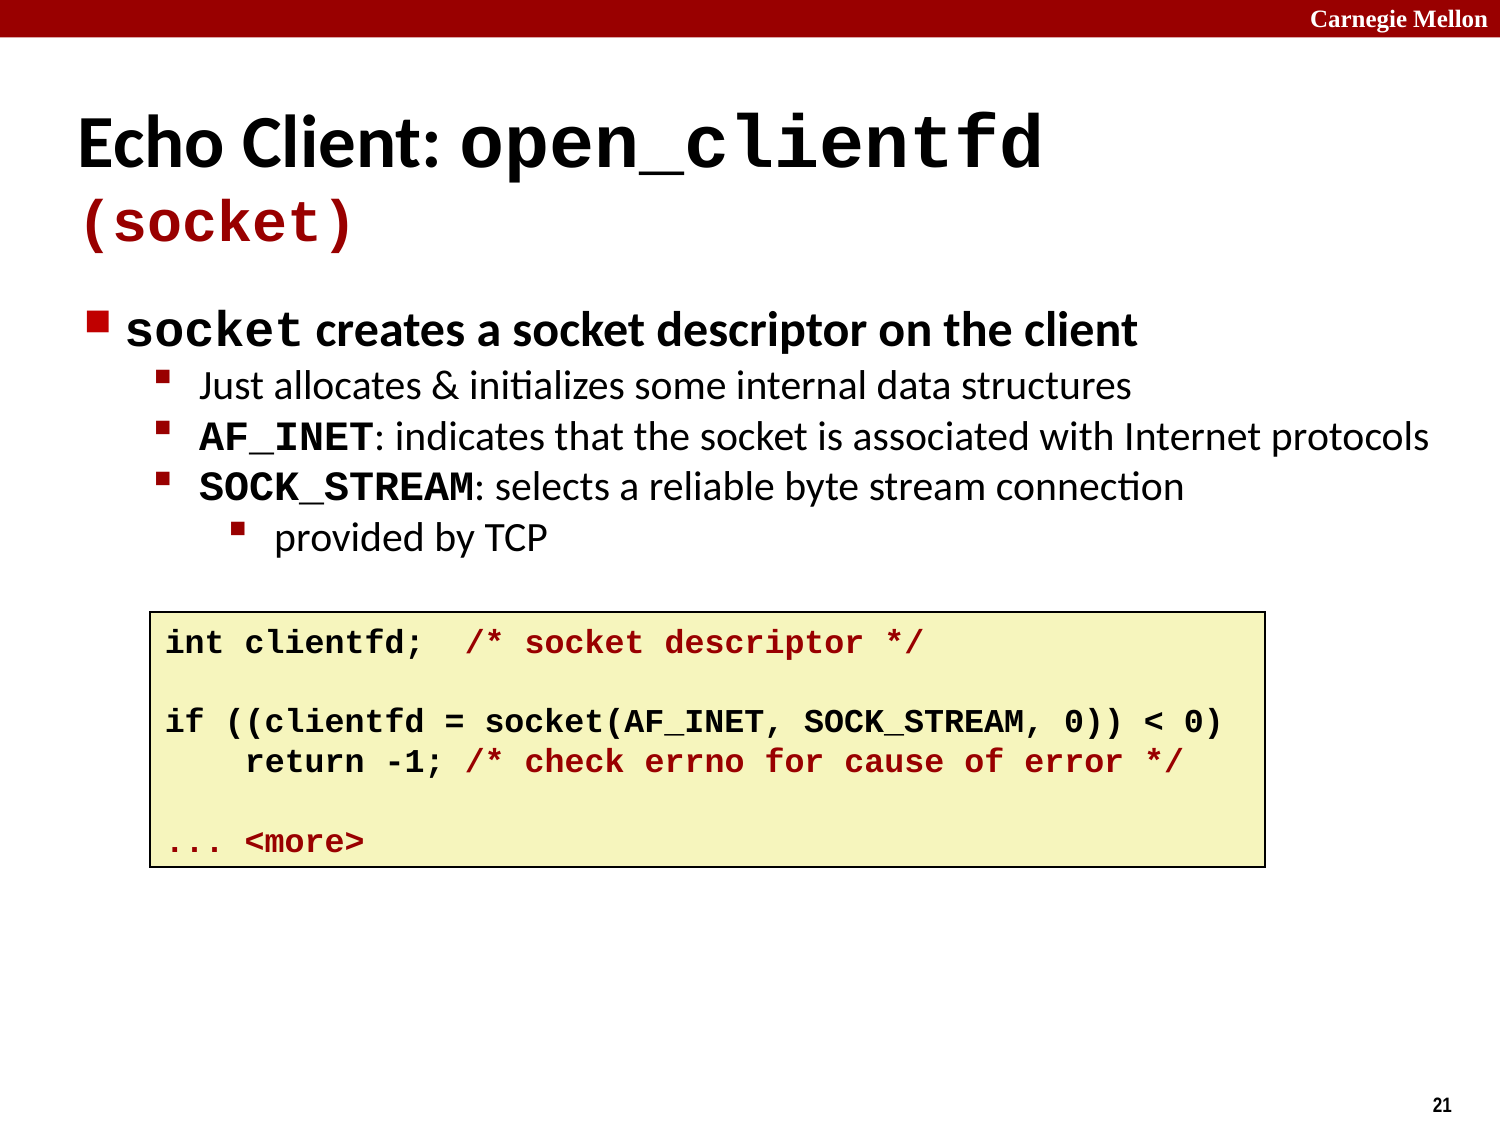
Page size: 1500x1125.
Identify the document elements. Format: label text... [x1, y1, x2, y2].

title Echo Client: open_clientfd (socket) [62, 82, 1438, 263]
text_box socket creates a socket descriptor on the client Just allocates & initializes some internal data structures AF_INET: indicates that the socket is associated with Internet protocols SOCK_STREAM: selects a reliable byte stream connection provided by TCP [62, 298, 1500, 588]
text_box int clientfd; /* socket descriptor */ if ((clientfd = socket(AF_INET, SOCK_STREAM, 0)) < 0) return -1; /* check errno for cause of error */ ... <more> [149, 612, 1265, 867]
